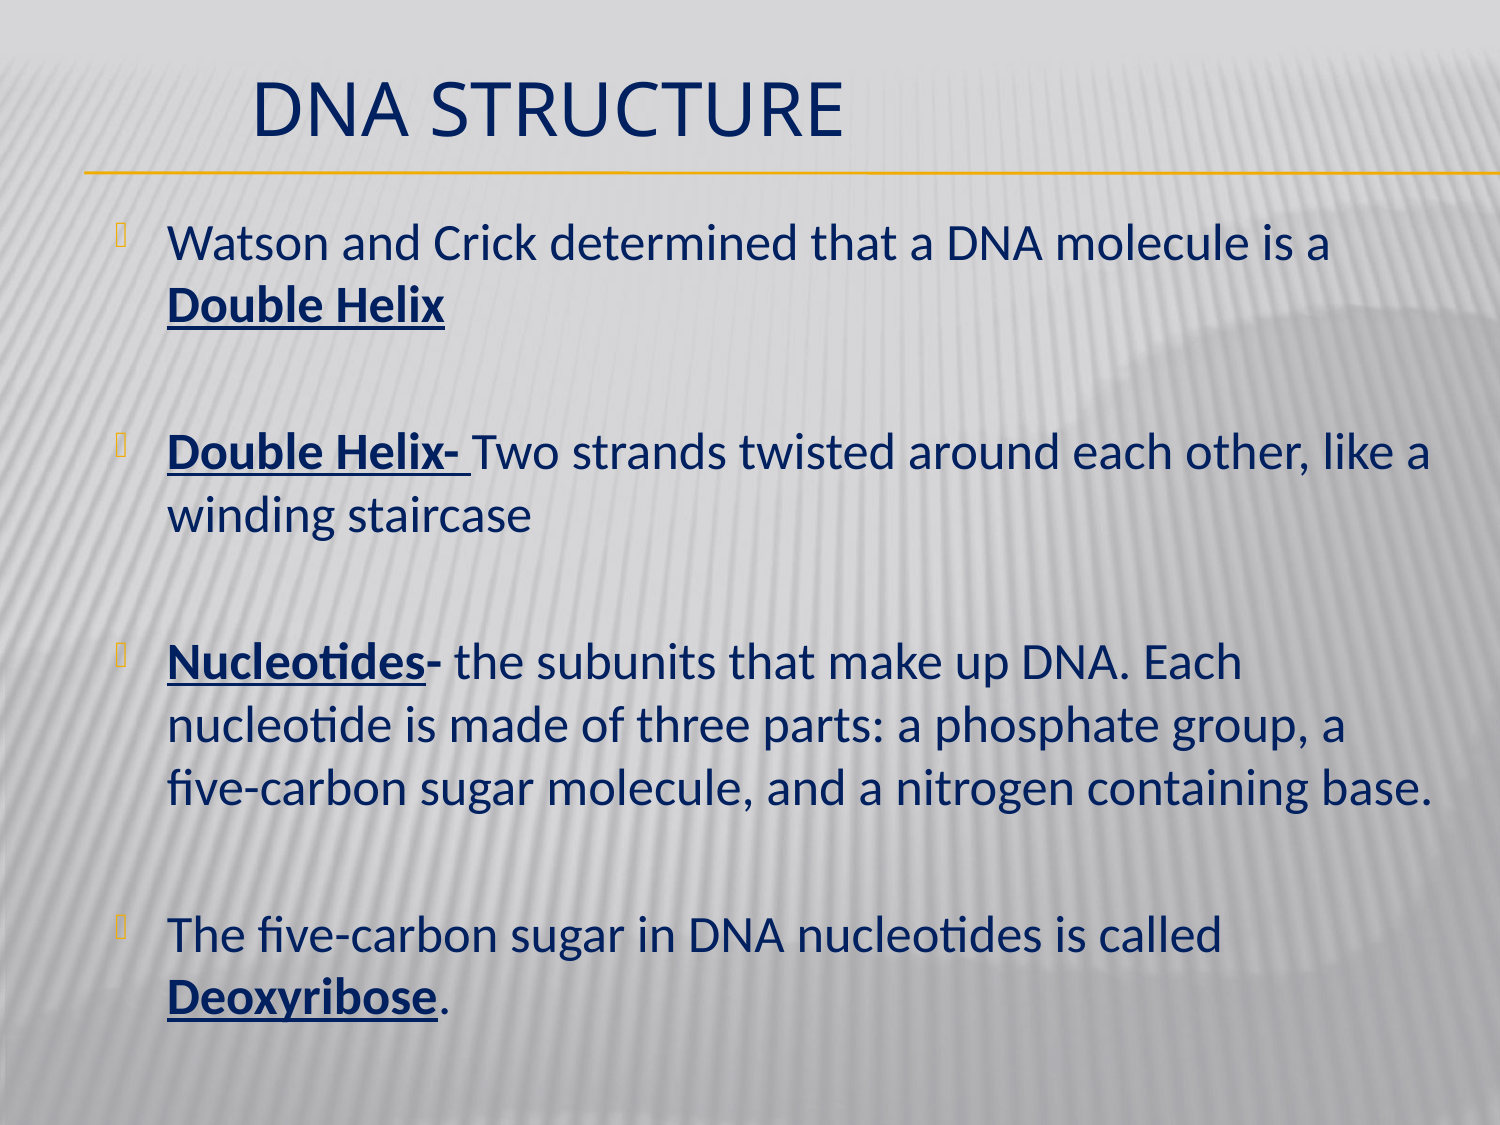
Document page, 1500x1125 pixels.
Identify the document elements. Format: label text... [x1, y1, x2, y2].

title DNA Structure [235, 12, 1466, 200]
list Watson and Crick determined that a DNA molecule is a Double Helix Double Helix- Two strands twisted around each other, like a winding staircase Nucleotides- the subunits that make up DNA. Each nucleotide is made of three parts: a phosphate group, a five-carbon sugar molecule, and a nitrogen containing base. The five-carbon sugar in DNA nucleotides is called Deoxyribose. [99, 200, 1466, 1075]
